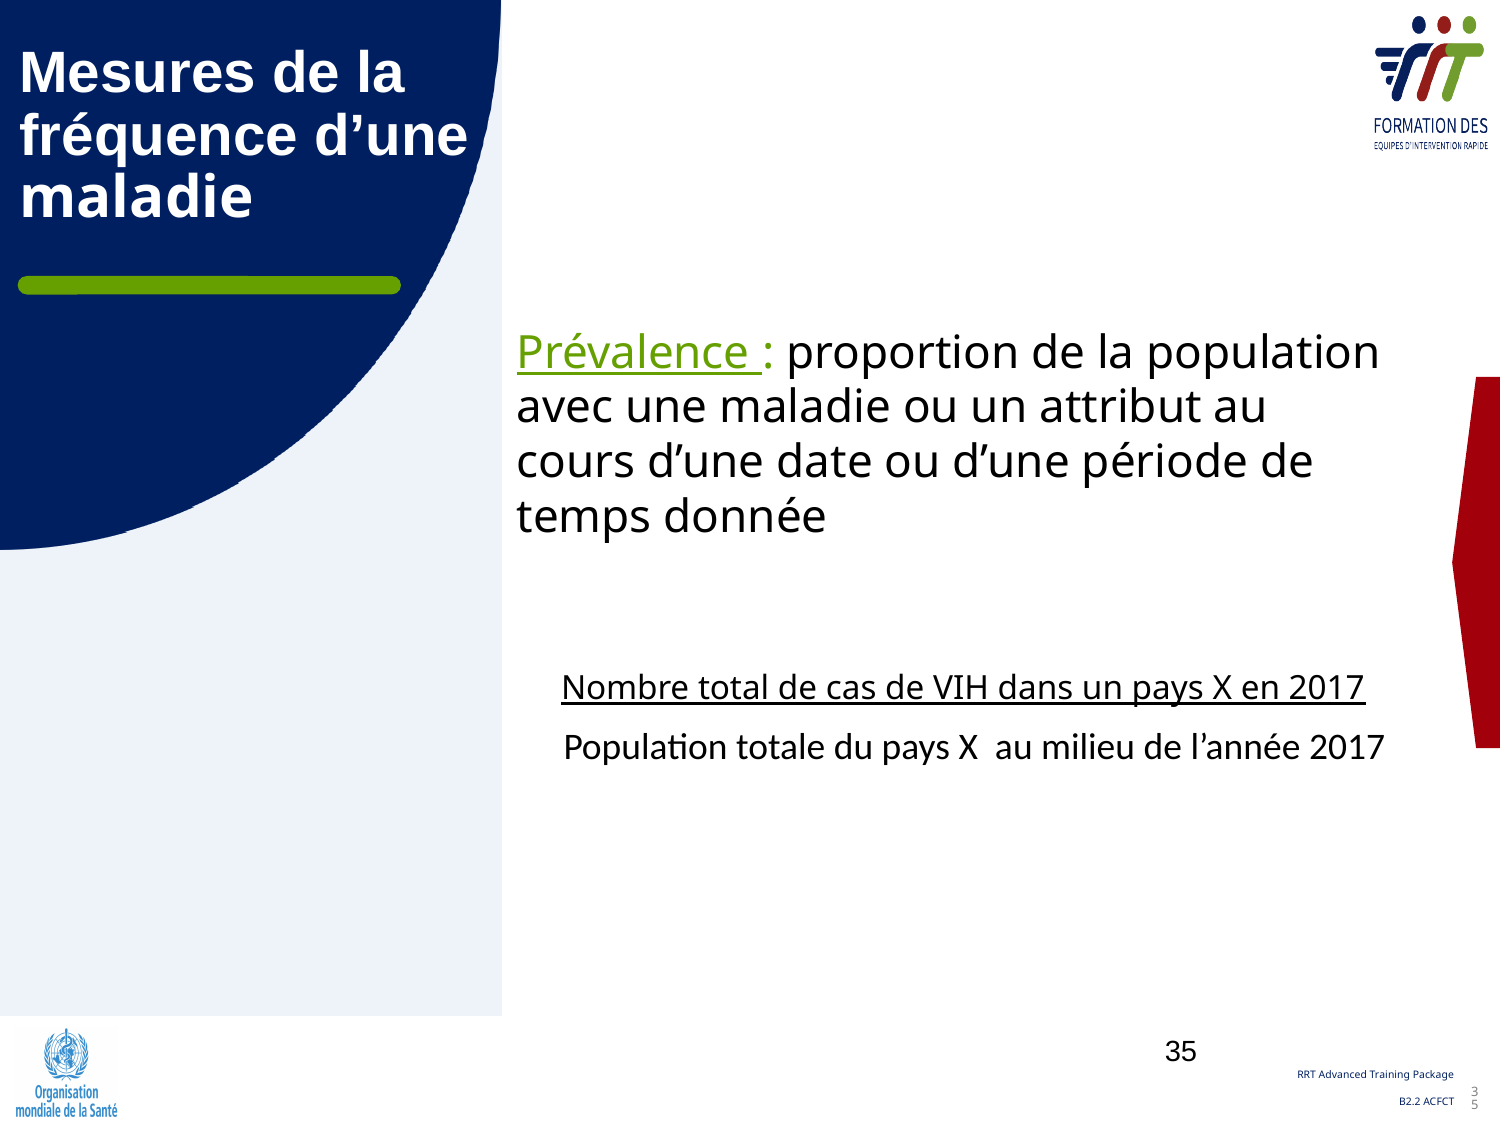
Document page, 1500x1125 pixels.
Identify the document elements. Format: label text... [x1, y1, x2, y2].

picture [15, 1027, 118, 1118]
title Mesures de la fréquence d’une maladie [11, 0, 574, 296]
picture [1374, 15, 1488, 151]
picture [0, 0, 502, 1018]
text_box [17, 275, 401, 295]
slide_number 35 [1149, 1024, 1500, 1103]
text_box Prévalence : proportion de la population avec une maladie ou un attribut au cours d’une date ou d’une période de temps donnée Nombre total de cas de VIH dans un pays X en 2017 Population totale du pays X au milieu de l’année 2017 [501, 219, 1414, 837]
